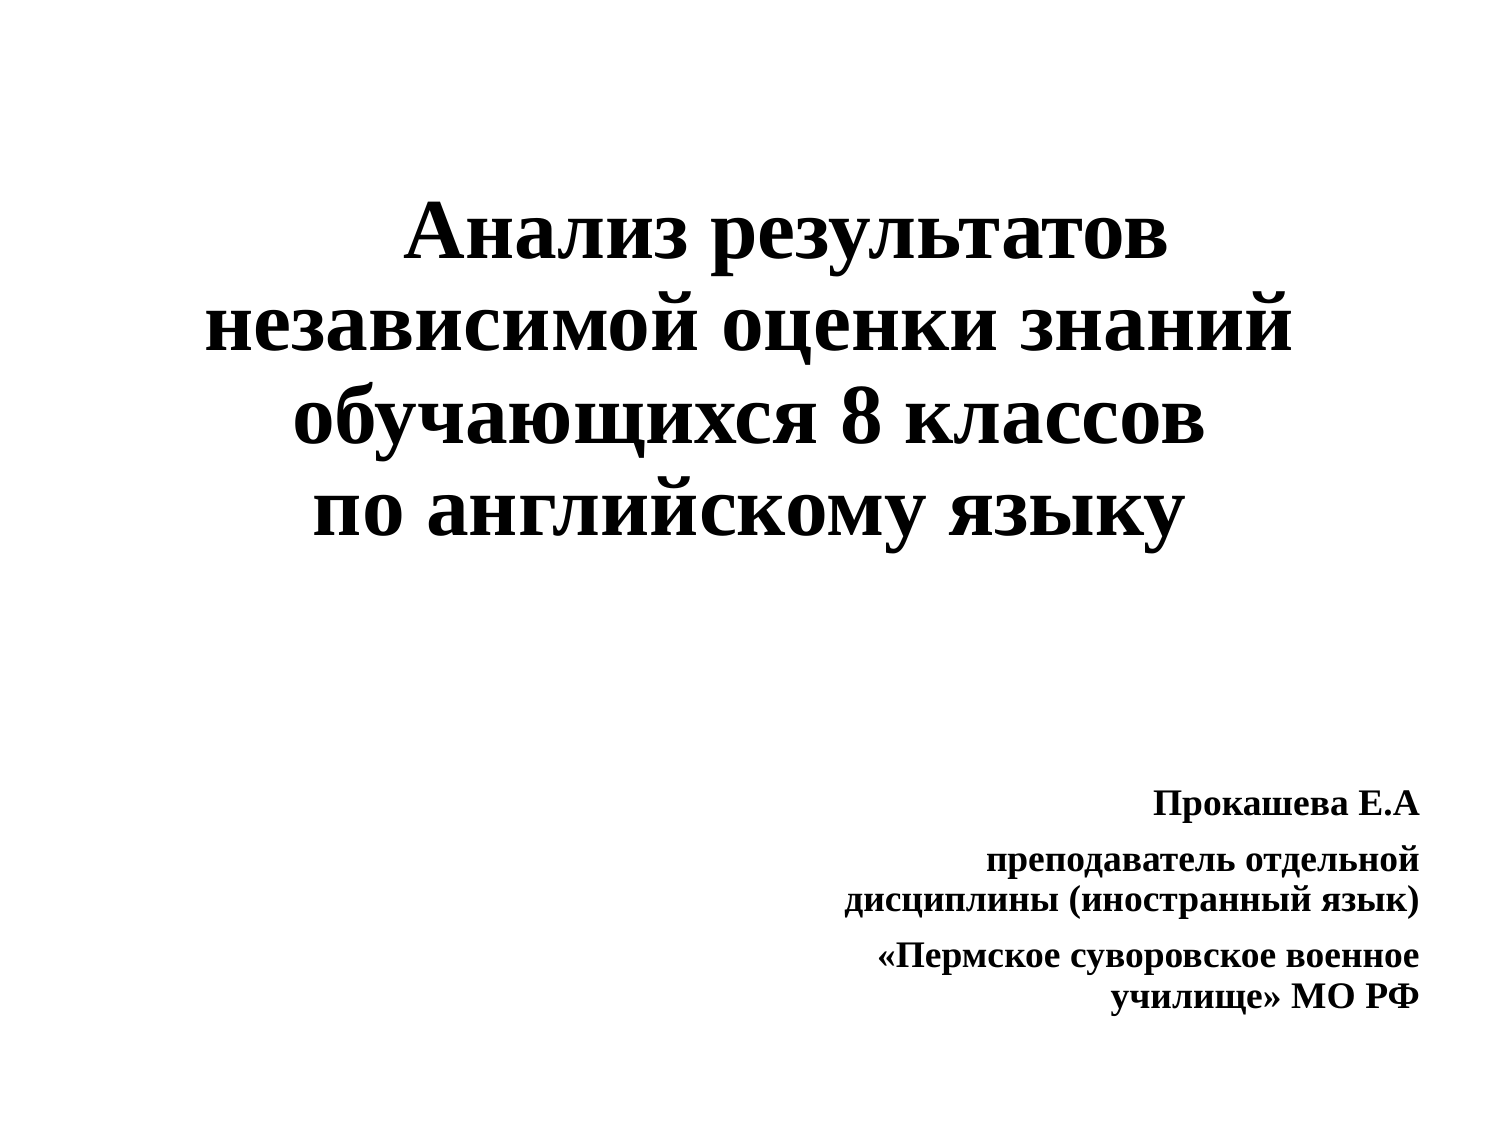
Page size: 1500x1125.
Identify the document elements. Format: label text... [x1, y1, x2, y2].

subtitle Прокашева Е.А преподаватель отдельной дисциплины (иностранный язык) «Пермское суворовское военное училище» МО РФ [797, 775, 1436, 1047]
title Анализ результатов независимой оценки знаний обучающихся 8 классов по английскому языку [112, 54, 1388, 776]
